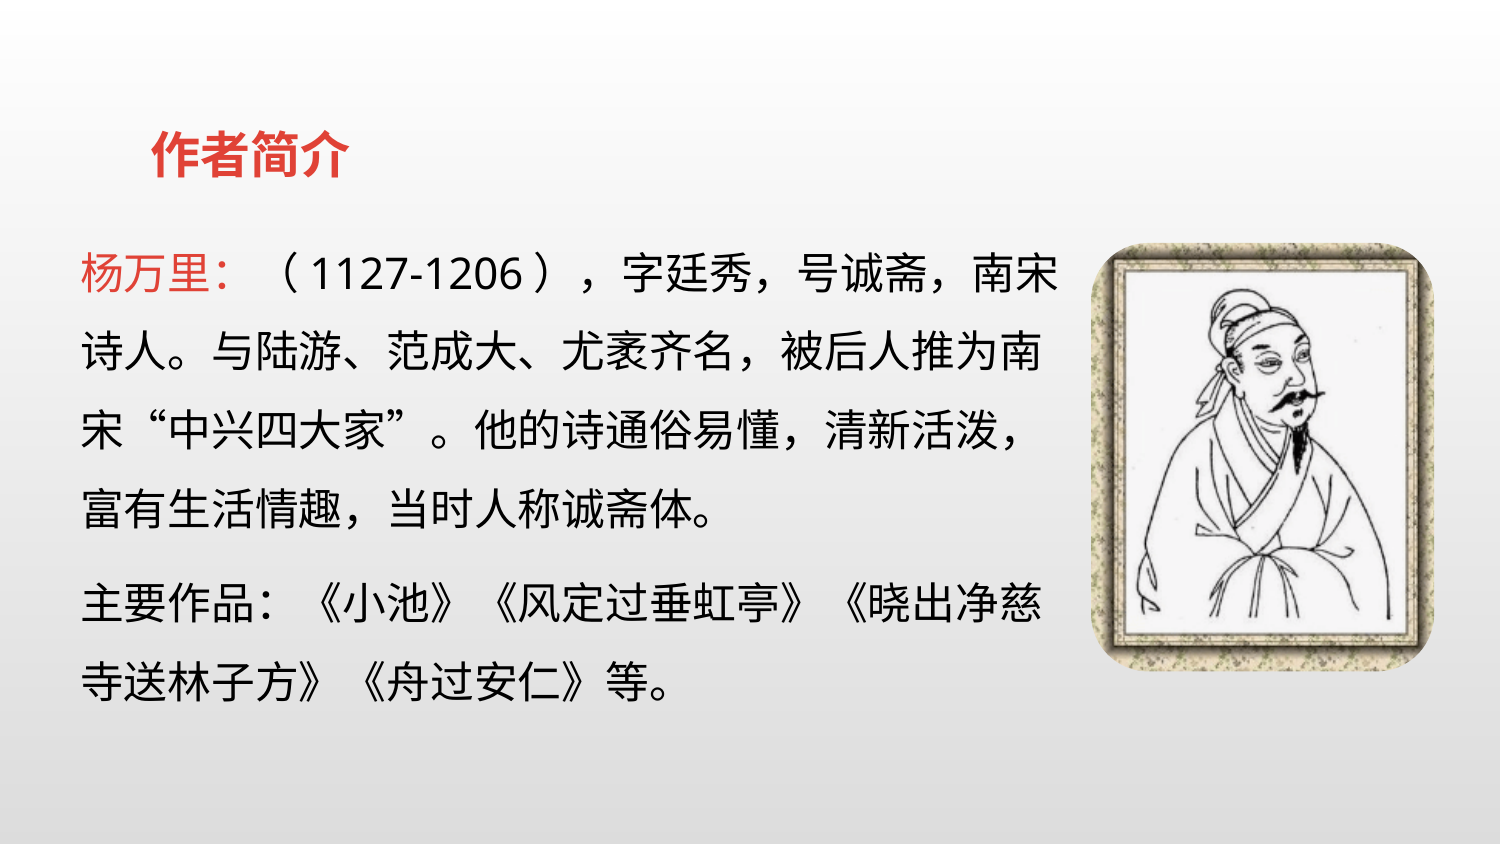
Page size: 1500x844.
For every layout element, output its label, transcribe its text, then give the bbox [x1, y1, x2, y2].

text_box 杨万里：（1127-1206），字廷秀，号诚斋，南宋诗人。与陆游、范成大、尤袤齐名，被后人推为南宋“中兴四大家”。他的诗通俗易懂，清新活泼，富有生活情趣，当时人称诚斋体。 主要作品：《小池》《风定过垂虹亭》《晓出净慈寺送林子方》《舟过安仁》等。 [68, 213, 1077, 772]
text_box 作者简介 [138, 117, 419, 189]
picture [1091, 242, 1435, 672]
